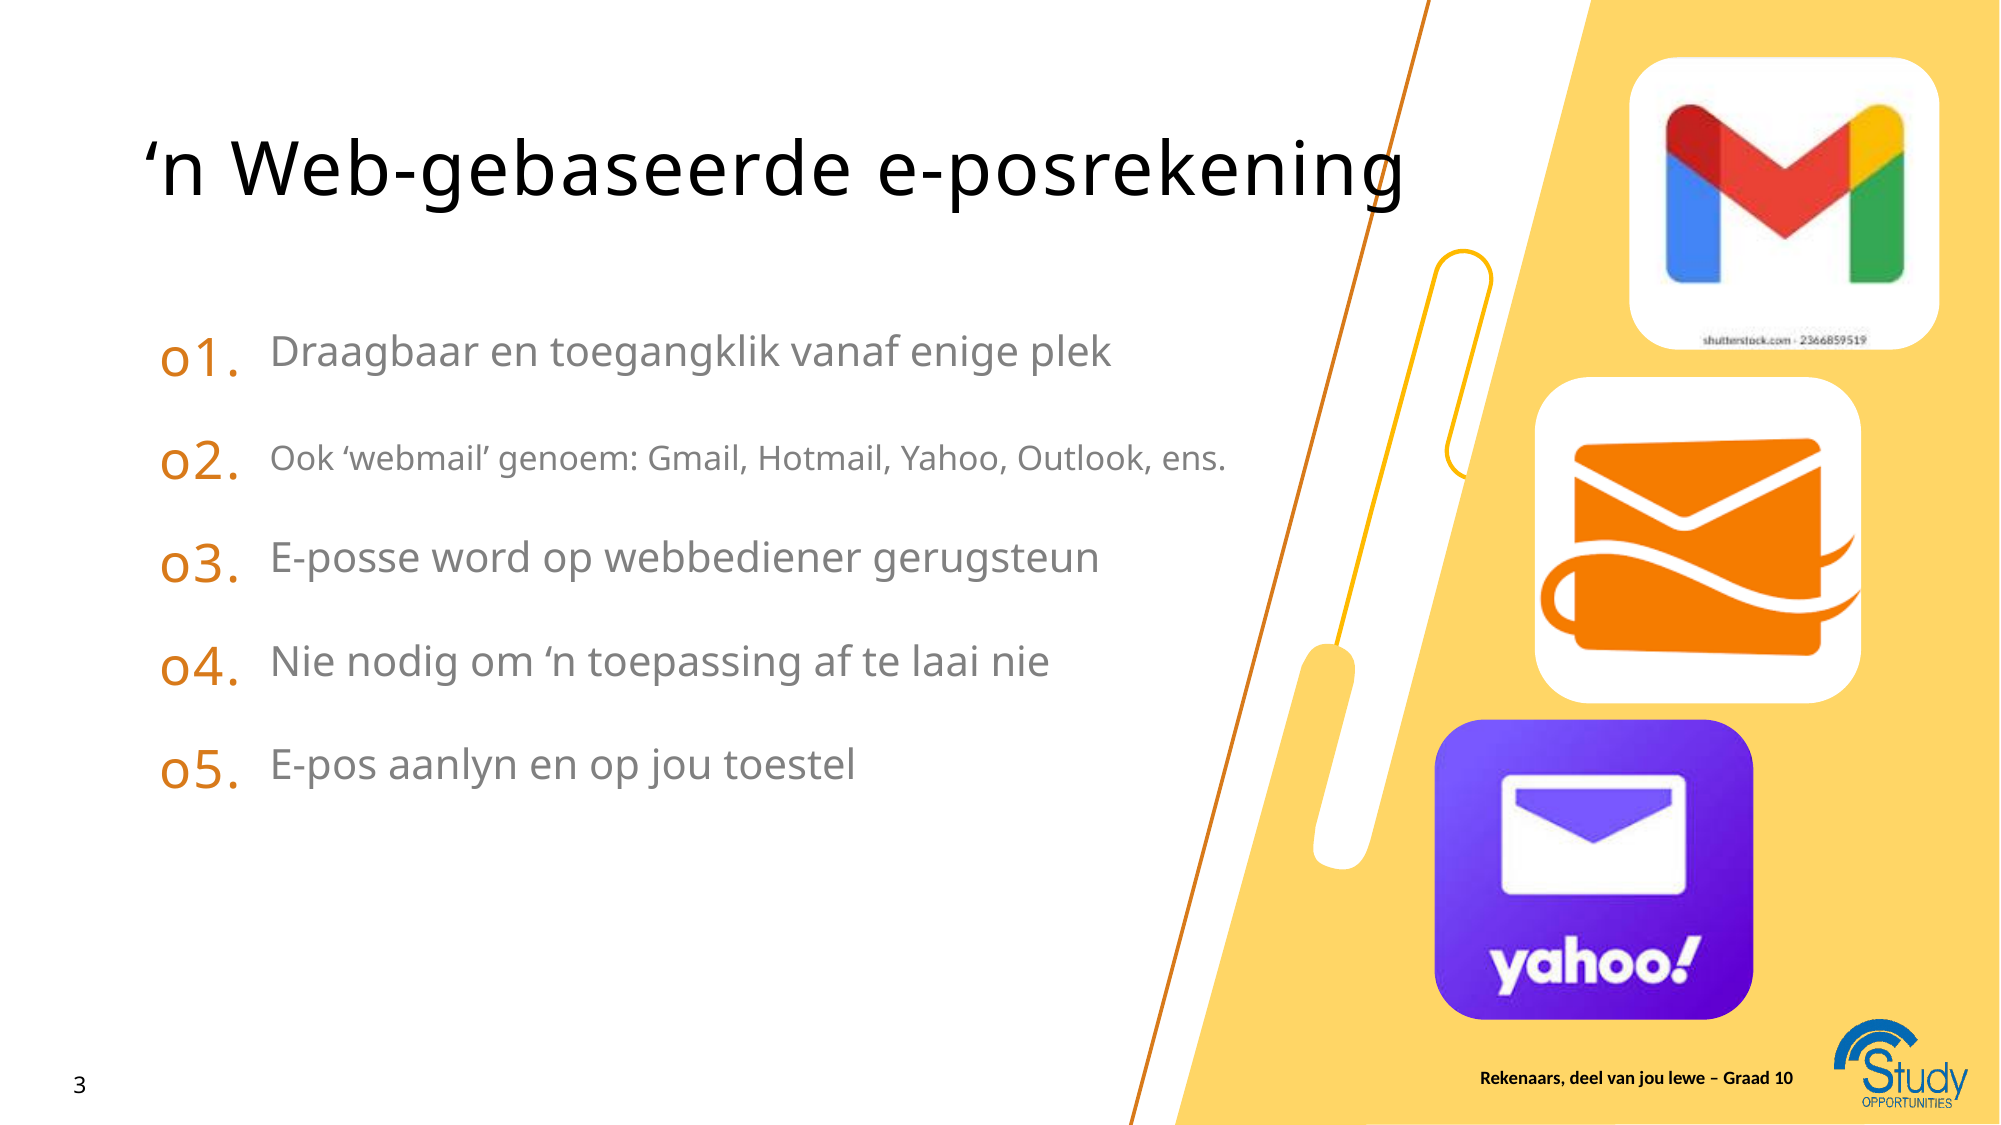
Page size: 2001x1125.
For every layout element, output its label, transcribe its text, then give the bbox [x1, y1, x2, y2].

list o1. [135, 287, 265, 375]
title ‘n Web-gebaseerde e-posrekening [130, 52, 1171, 220]
list o5. [135, 699, 265, 788]
list o3. [135, 493, 265, 581]
list E-posse word op webbediener gerugsteun [269, 493, 1171, 582]
text_box 3 [0, 1062, 102, 1123]
list E-pos aanlyn en op jou toestel [269, 700, 1171, 788]
list o4. [135, 596, 265, 684]
picture [1174, 0, 2000, 1125]
list Nie nodig om ‘n toepassing af te laai nie [269, 596, 1171, 685]
list Ook ‘webmail’ genoem: Gmail, Hotmail, Yahoo, Outlook, ens. [269, 390, 1171, 478]
list Draagbaar en toegangklik vanaf enige plek [269, 287, 1171, 375]
list o2. [135, 390, 265, 478]
